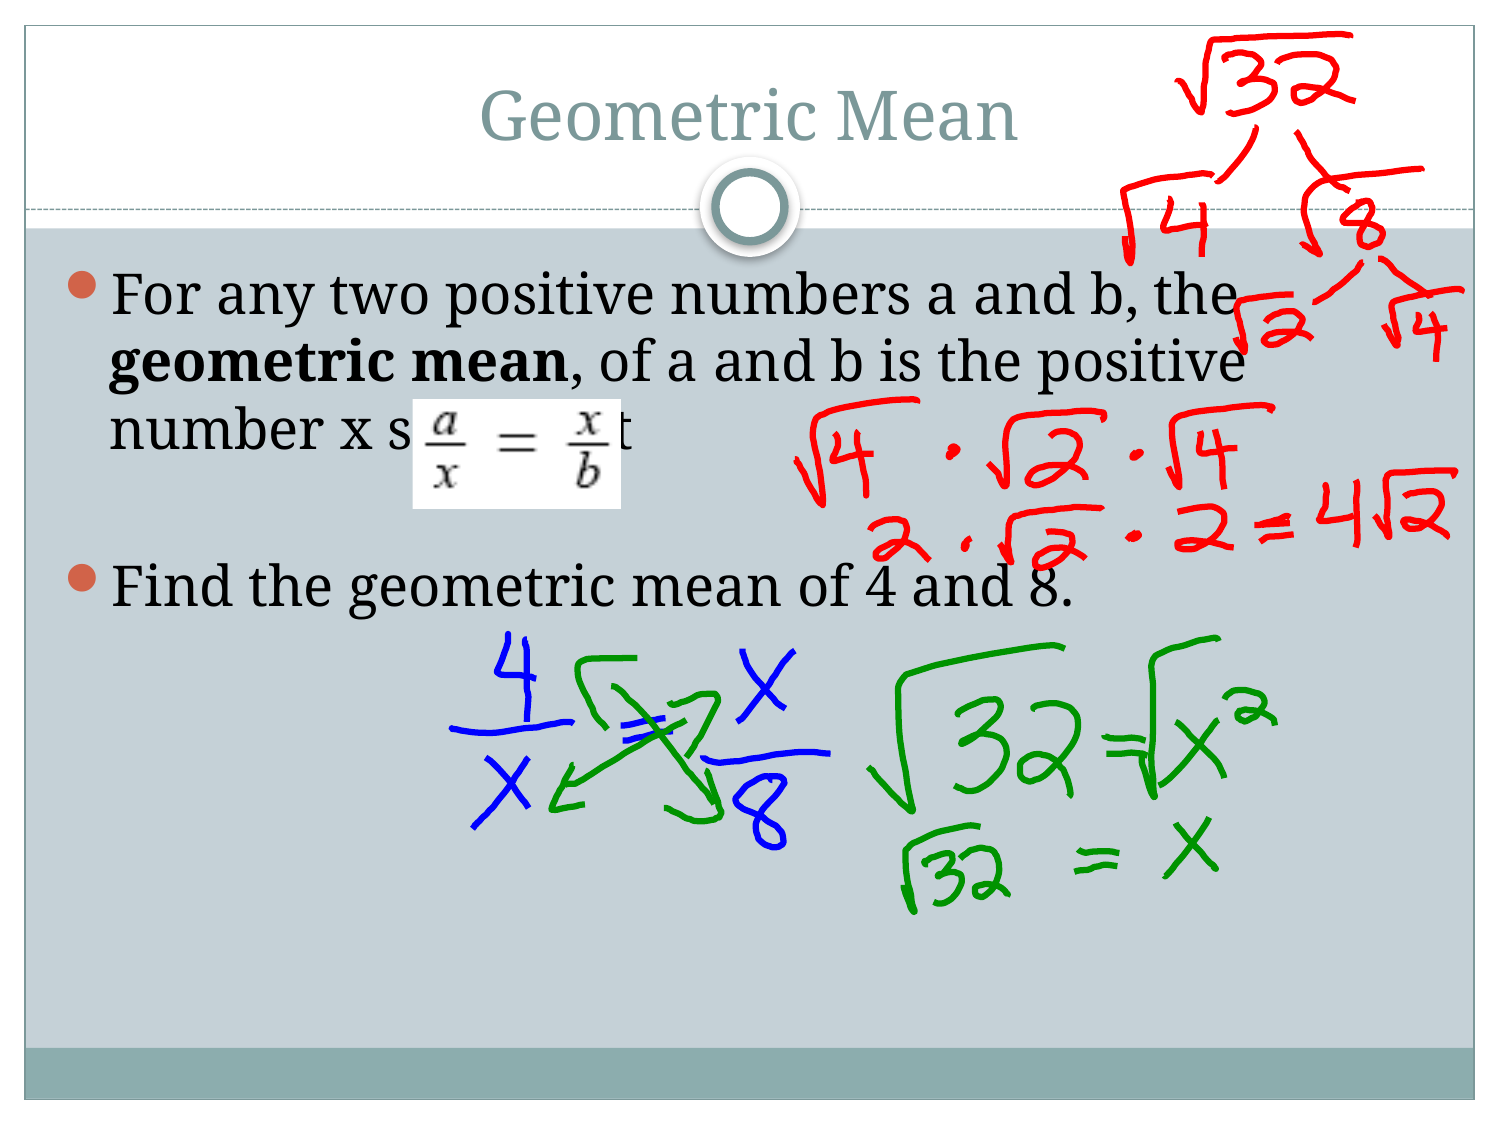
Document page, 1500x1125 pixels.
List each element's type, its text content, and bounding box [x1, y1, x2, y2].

text_box [1263, 310, 1313, 346]
text_box [651, 717, 666, 721]
text_box [528, 666, 537, 680]
text_box [524, 638, 530, 722]
text_box [1342, 202, 1384, 248]
text_box [1259, 533, 1294, 543]
text_box [1141, 636, 1220, 798]
text_box [1074, 863, 1118, 873]
text_box [1019, 702, 1079, 798]
text_box [831, 432, 859, 462]
text_box [451, 721, 575, 734]
text_box [485, 756, 510, 783]
text_box [1122, 172, 1214, 265]
text_box [1106, 751, 1143, 756]
text_box [620, 721, 642, 727]
text_box [550, 764, 586, 811]
text_box [1193, 843, 1217, 870]
text_box [655, 735, 695, 780]
text_box [1262, 522, 1290, 526]
text_box [765, 686, 786, 710]
title Geometric Mean [49, 37, 1450, 162]
text_box [1312, 261, 1364, 303]
text_box [702, 751, 831, 764]
text_box [1254, 515, 1291, 526]
text_box [1158, 719, 1219, 787]
text_box [1034, 530, 1087, 569]
text_box [510, 784, 530, 809]
text_box [869, 518, 931, 562]
text_box [741, 648, 768, 689]
text_box [1223, 689, 1276, 726]
text_box [1414, 314, 1432, 333]
text_box [621, 692, 660, 735]
text_box [1300, 168, 1423, 256]
text_box [1402, 490, 1448, 539]
text_box [1077, 848, 1120, 854]
text_box [1163, 817, 1210, 878]
list For any two positive numbers a and b, the geometric mean, of a and b is the positive number x such that Find the geometric mean of 4 and 8. [49, 250, 1445, 1001]
text_box [1198, 744, 1226, 779]
text_box [1383, 288, 1463, 347]
text_box [902, 824, 981, 913]
text_box [861, 447, 874, 455]
text_box [923, 852, 963, 905]
text_box [1167, 404, 1274, 489]
text_box [1354, 479, 1359, 548]
text_box [1430, 312, 1439, 362]
text_box [576, 657, 638, 730]
text_box [1174, 822, 1191, 842]
text_box [1373, 469, 1457, 538]
text_box [1103, 735, 1146, 742]
text_box [1201, 202, 1205, 257]
text_box [1131, 451, 1142, 459]
text_box [496, 633, 526, 678]
text_box [1234, 293, 1294, 353]
text_box [794, 398, 919, 506]
text_box [668, 693, 719, 758]
text_box [959, 846, 1009, 898]
picture [412, 399, 621, 509]
text_box [963, 537, 972, 550]
text_box [1276, 53, 1356, 104]
text_box [1126, 531, 1140, 541]
text_box [1162, 203, 1201, 232]
text_box [471, 756, 530, 830]
text_box [948, 445, 959, 458]
text_box [1318, 484, 1355, 522]
text_box [1216, 126, 1257, 183]
text_box [1437, 323, 1448, 330]
text_box [1295, 130, 1338, 178]
text_box [987, 409, 1105, 487]
text_box [1176, 33, 1352, 114]
text_box [1378, 257, 1426, 293]
text_box [954, 698, 1008, 792]
text_box [867, 644, 1066, 813]
text_box [734, 775, 786, 849]
text_box [998, 506, 1104, 564]
text_box [1214, 429, 1226, 490]
text_box [1198, 430, 1218, 455]
text_box [856, 430, 867, 497]
text_box [622, 733, 653, 742]
text_box [1175, 721, 1198, 745]
text_box [578, 724, 676, 783]
text_box [1223, 51, 1276, 115]
text_box [736, 649, 796, 723]
text_box [1219, 439, 1238, 451]
text_box [1176, 505, 1234, 551]
text_box [663, 769, 723, 822]
text_box [1026, 430, 1087, 487]
